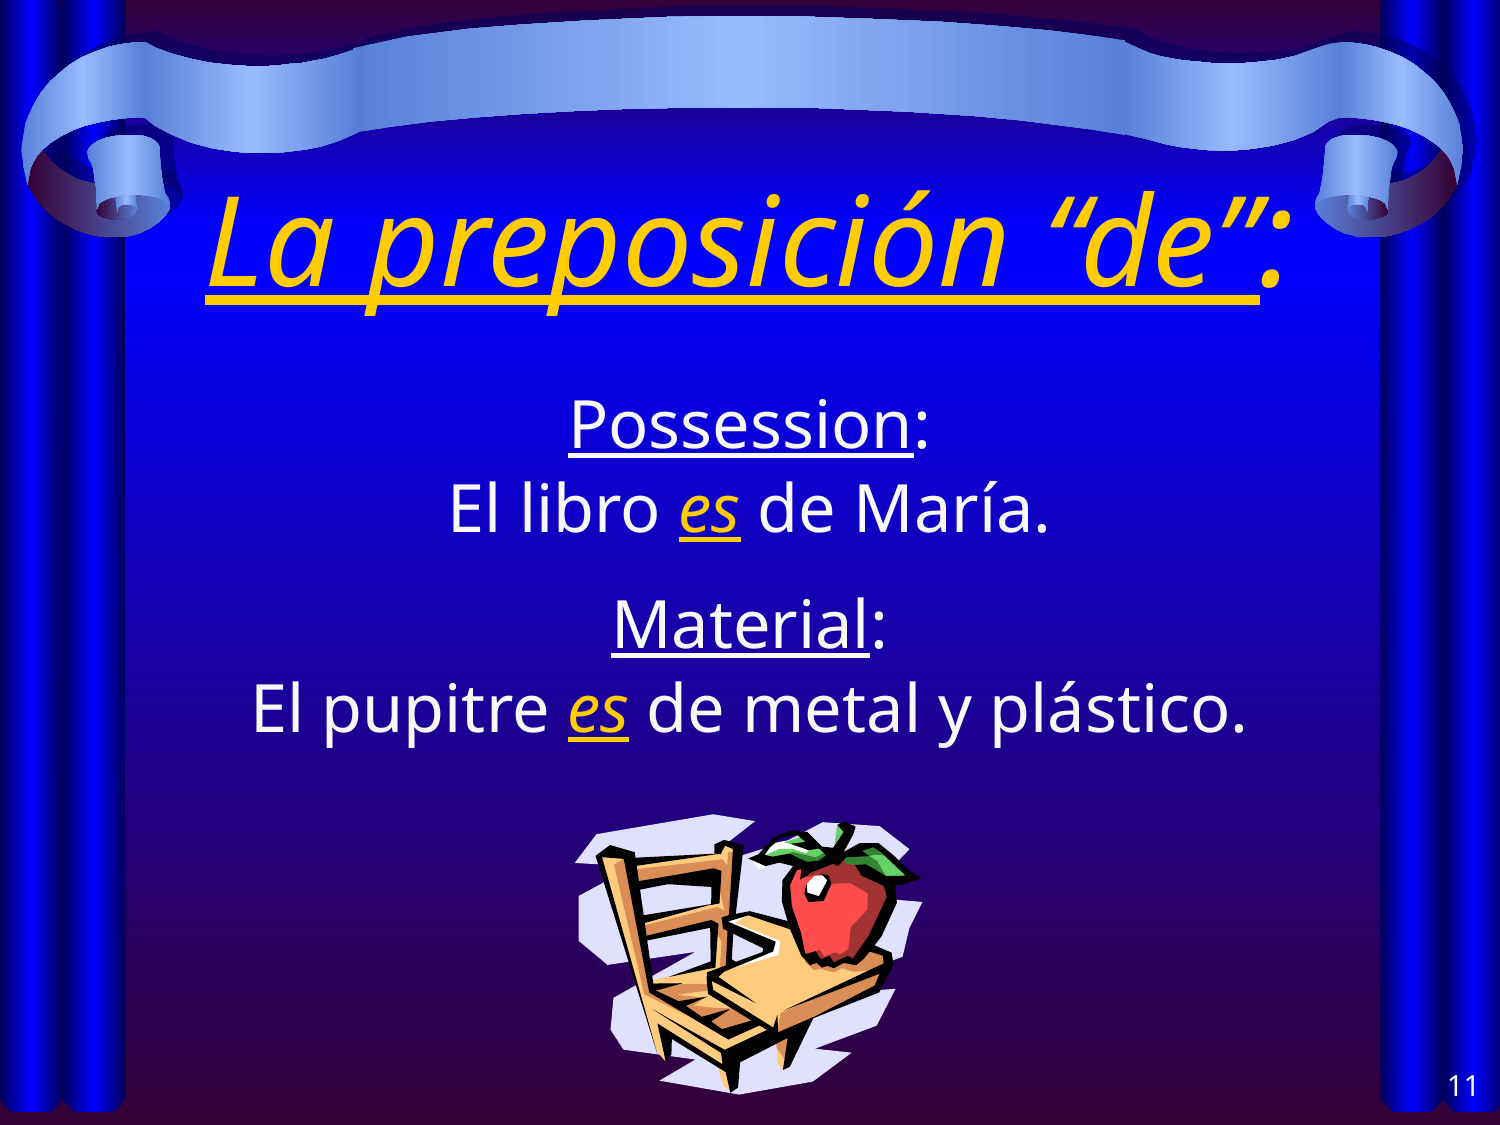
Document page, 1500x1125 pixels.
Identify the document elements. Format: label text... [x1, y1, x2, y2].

text_box Material: El pupitre es de metal y plástico. [112, 549, 1388, 763]
slide_number 11 [1187, 1050, 1500, 1125]
title La preposición “de”: [112, 112, 1388, 300]
list Possession: El libro es de María. [112, 350, 1388, 549]
picture [574, 812, 926, 1098]
